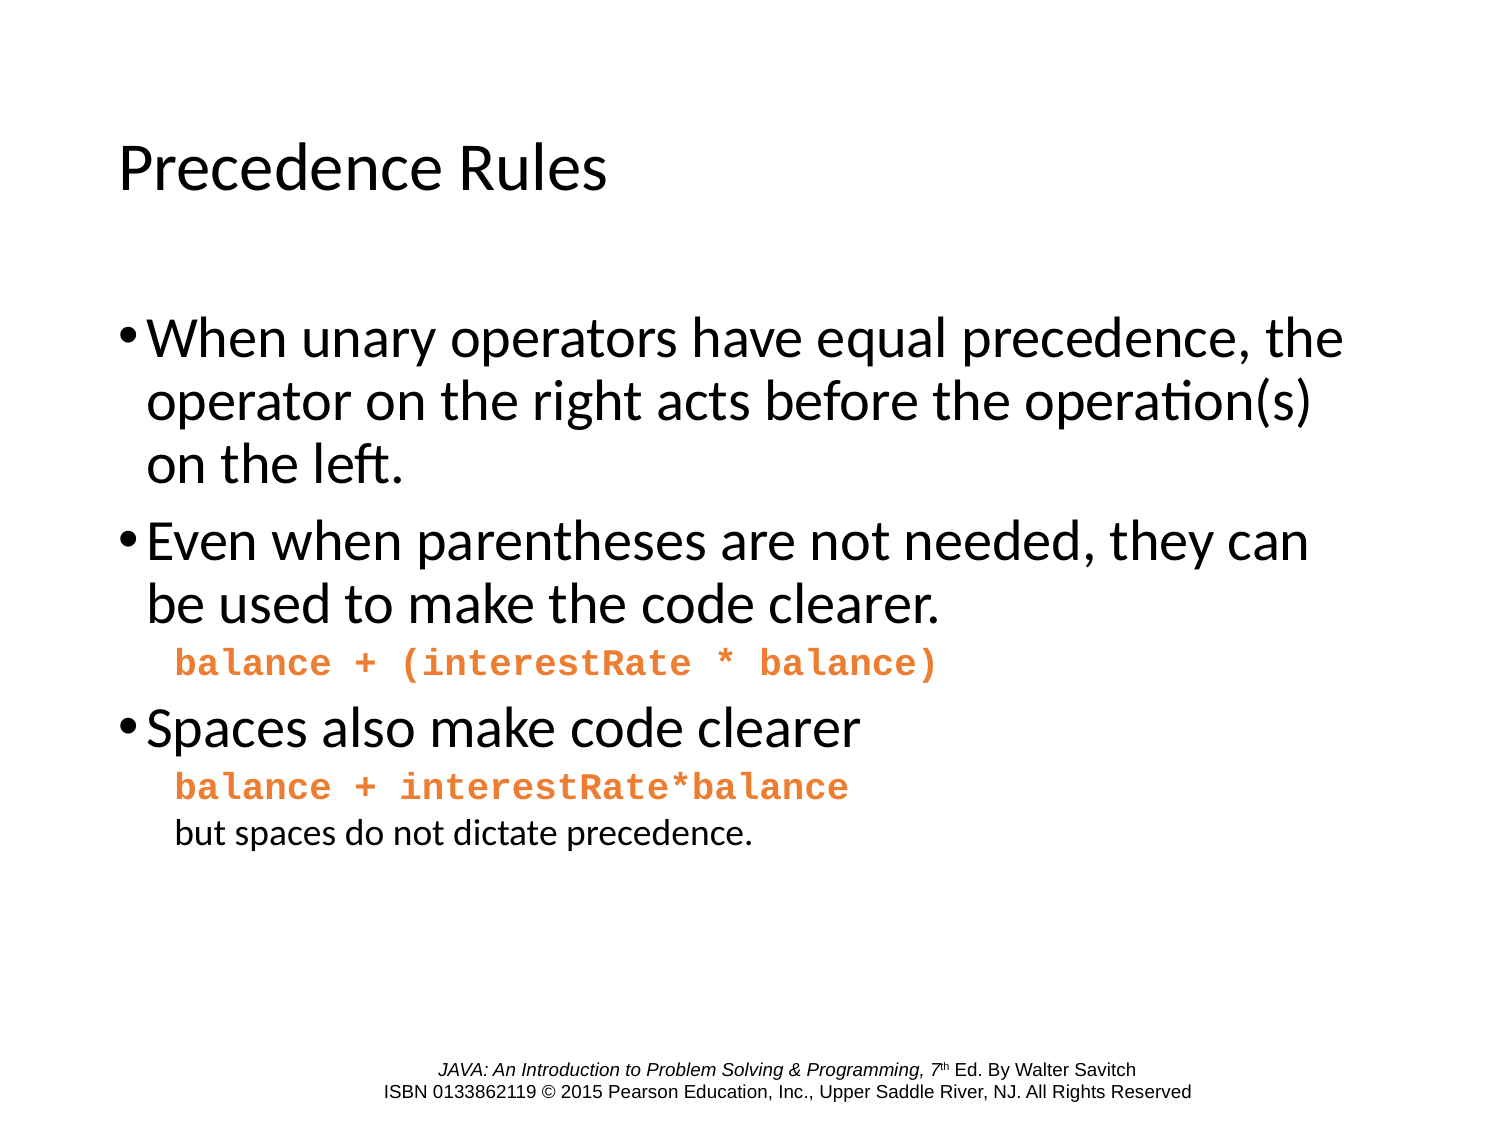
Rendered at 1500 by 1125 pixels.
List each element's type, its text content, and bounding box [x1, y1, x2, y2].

list When unary operators have equal precedence, the operator on the right acts before the operation(s) on the left. Even when parentheses are not needed, they can be used to make the code clearer. balance + (interestRate * balance) Spaces also make code clearer balance + interestRate*balance but spaces do not dictate precedence. [103, 299, 1397, 1014]
title Precedence Rules [103, 59, 1397, 278]
